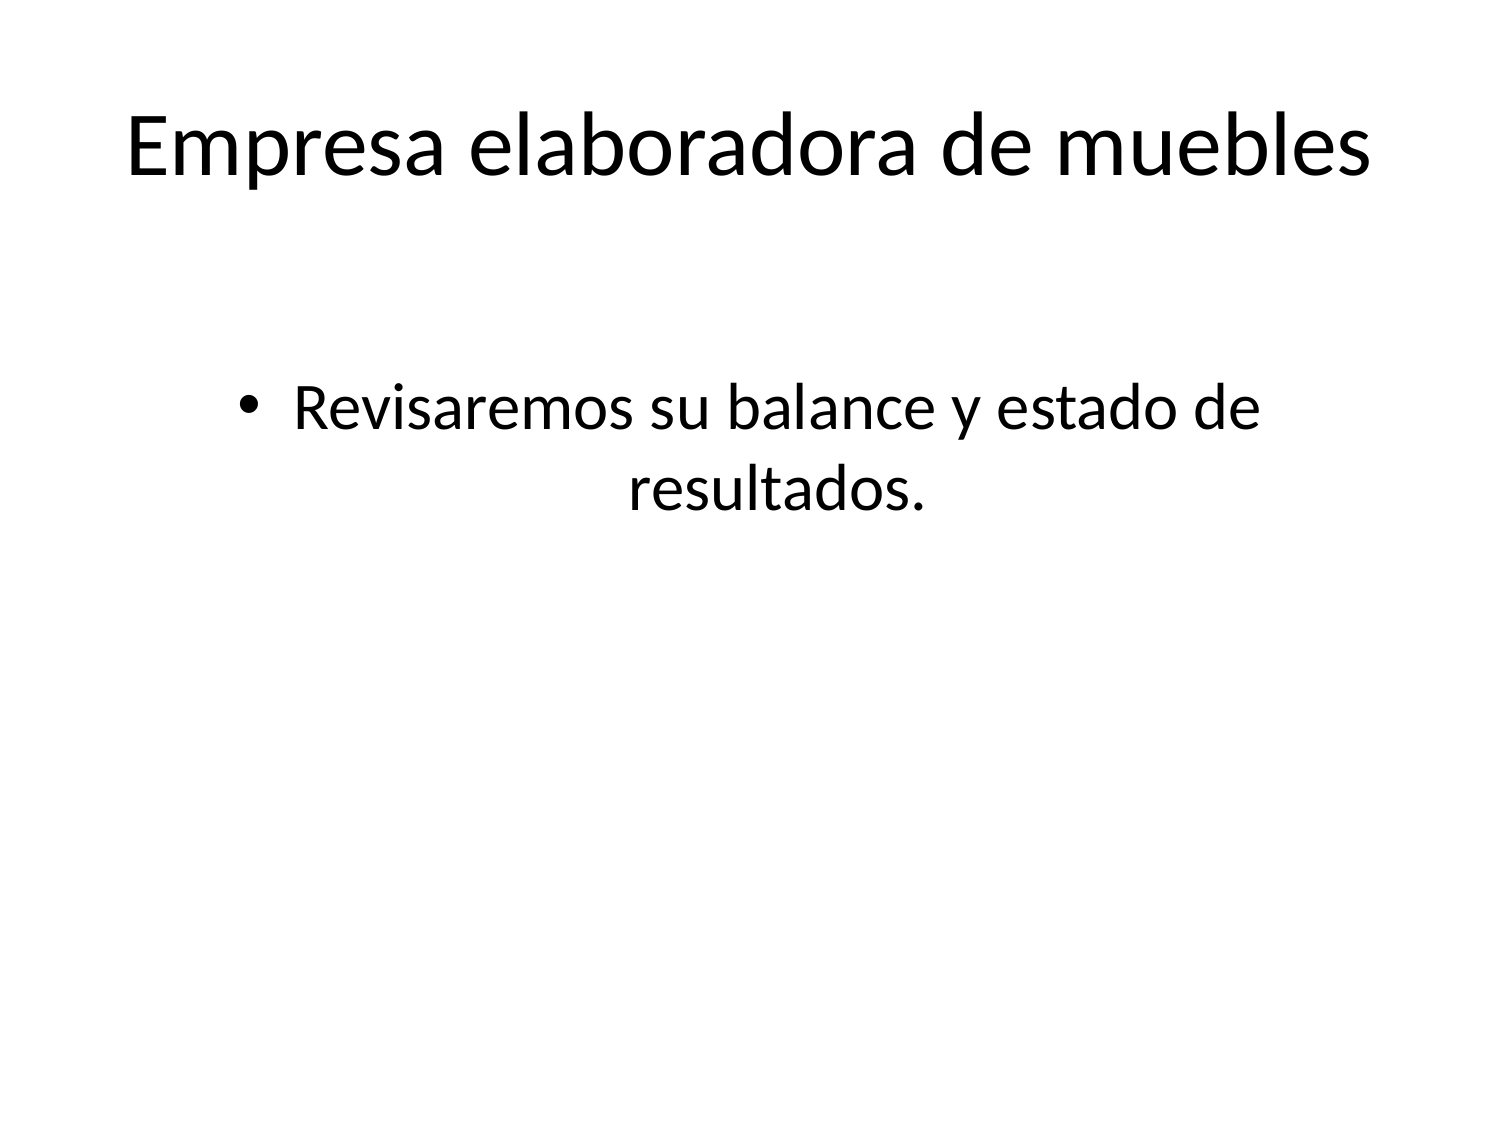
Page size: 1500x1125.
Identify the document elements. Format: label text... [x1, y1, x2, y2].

list Revisaremos su balance y estado de resultados. [75, 262, 1425, 1005]
title Empresa elaboradora de muebles [75, 45, 1425, 233]
